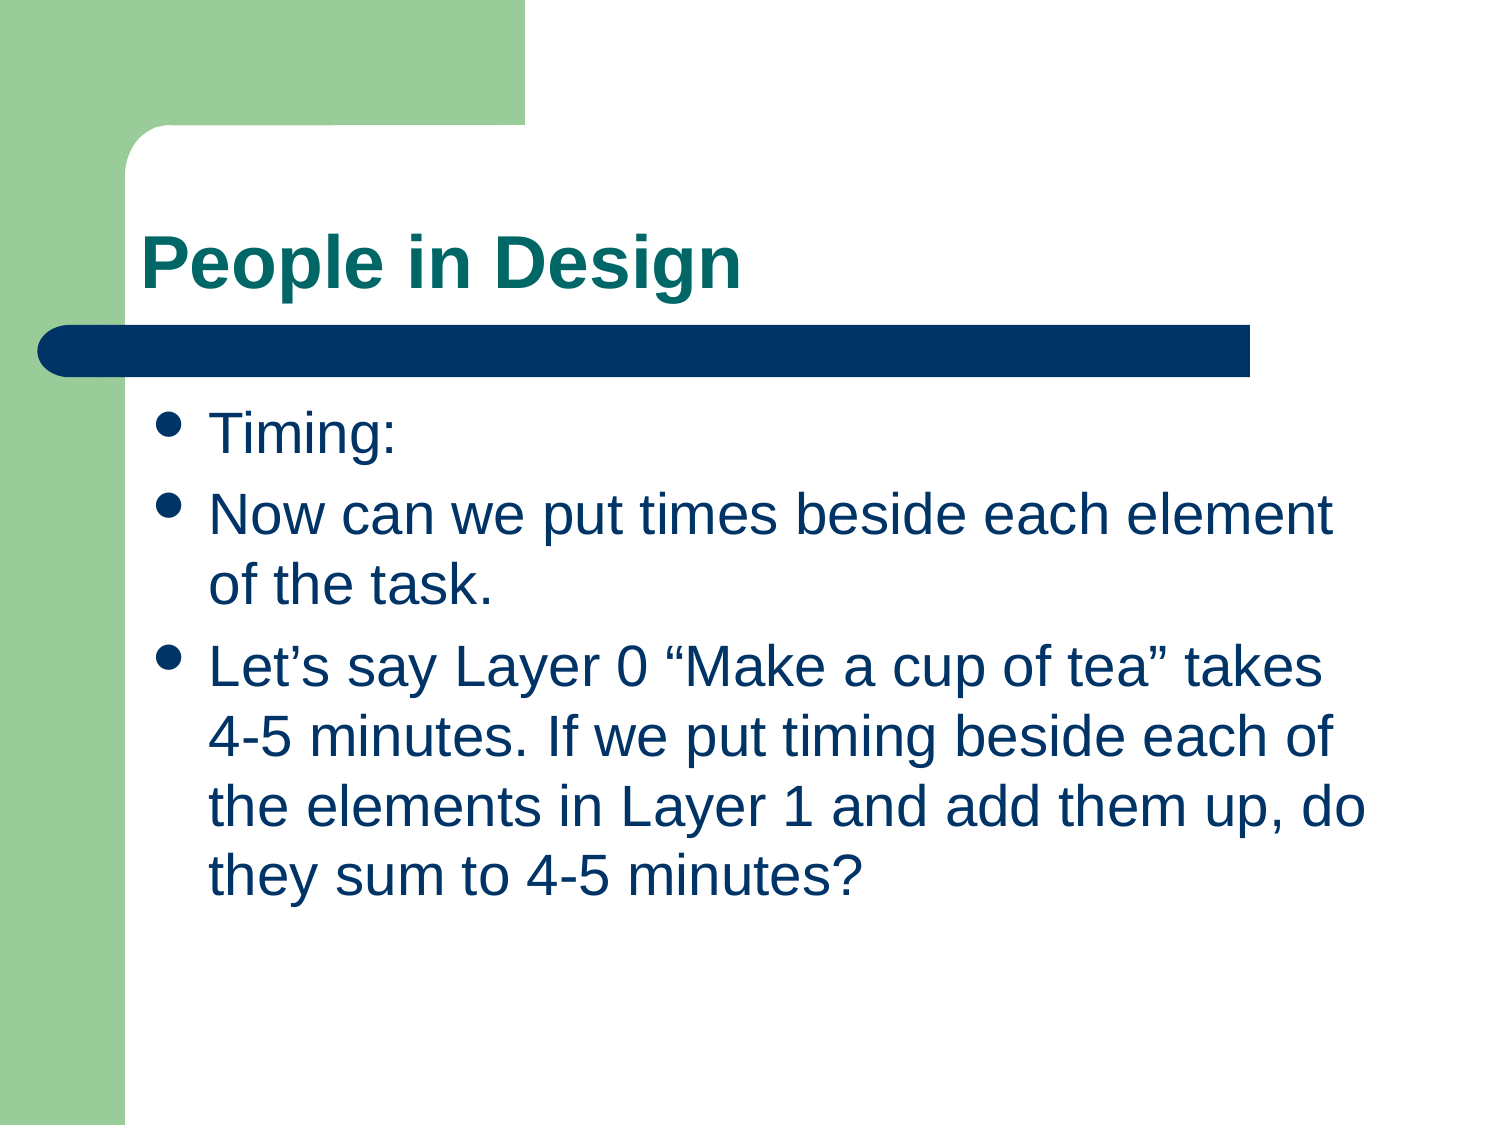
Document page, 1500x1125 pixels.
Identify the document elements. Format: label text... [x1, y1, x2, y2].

title People in Design [124, 124, 1426, 313]
list Timing: Now can we put times beside each element of the task. Let’s say Layer 0 “Make a cup of tea” takes 4-5 minutes. If we put timing beside each of the elements in Layer 1 and add them up, do they sum to 4-5 minutes? [137, 387, 1400, 999]
